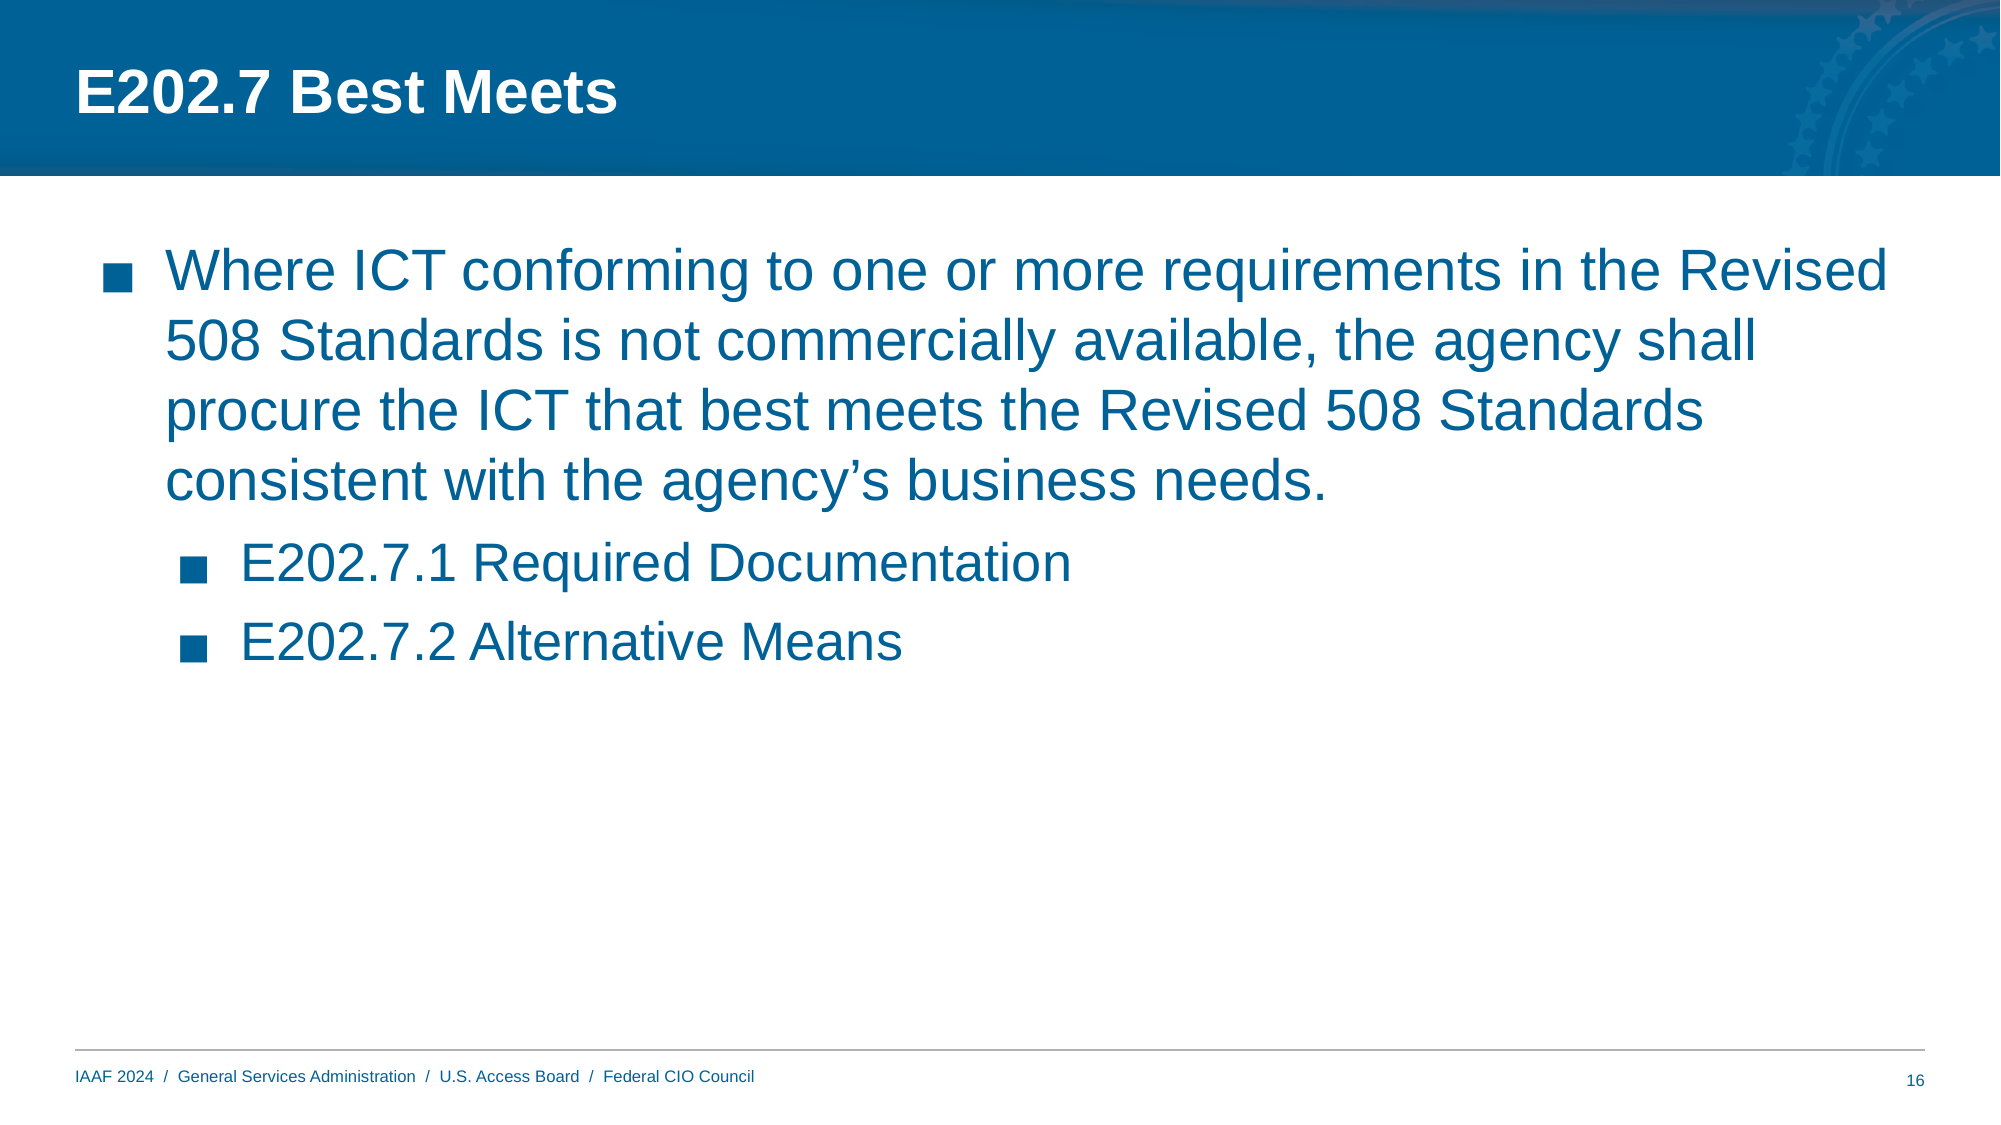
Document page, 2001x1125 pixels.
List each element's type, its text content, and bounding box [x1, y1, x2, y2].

picture [0, 168, 666, 176]
picture [0, 0, 2000, 176]
list Where ICT conforming to one or more requirements in the Revised 508 Standards is not commercially available, the agency shall procure the ICT that best meets the Revised 508 Standards consistent with the agency’s business needs. E202.7.1 Required Documentation E202.7.2 Alternative Means [75, 224, 1925, 1035]
slide_number 16 [1880, 1065, 1925, 1095]
title E202.7 Best Meets [75, 52, 1800, 128]
